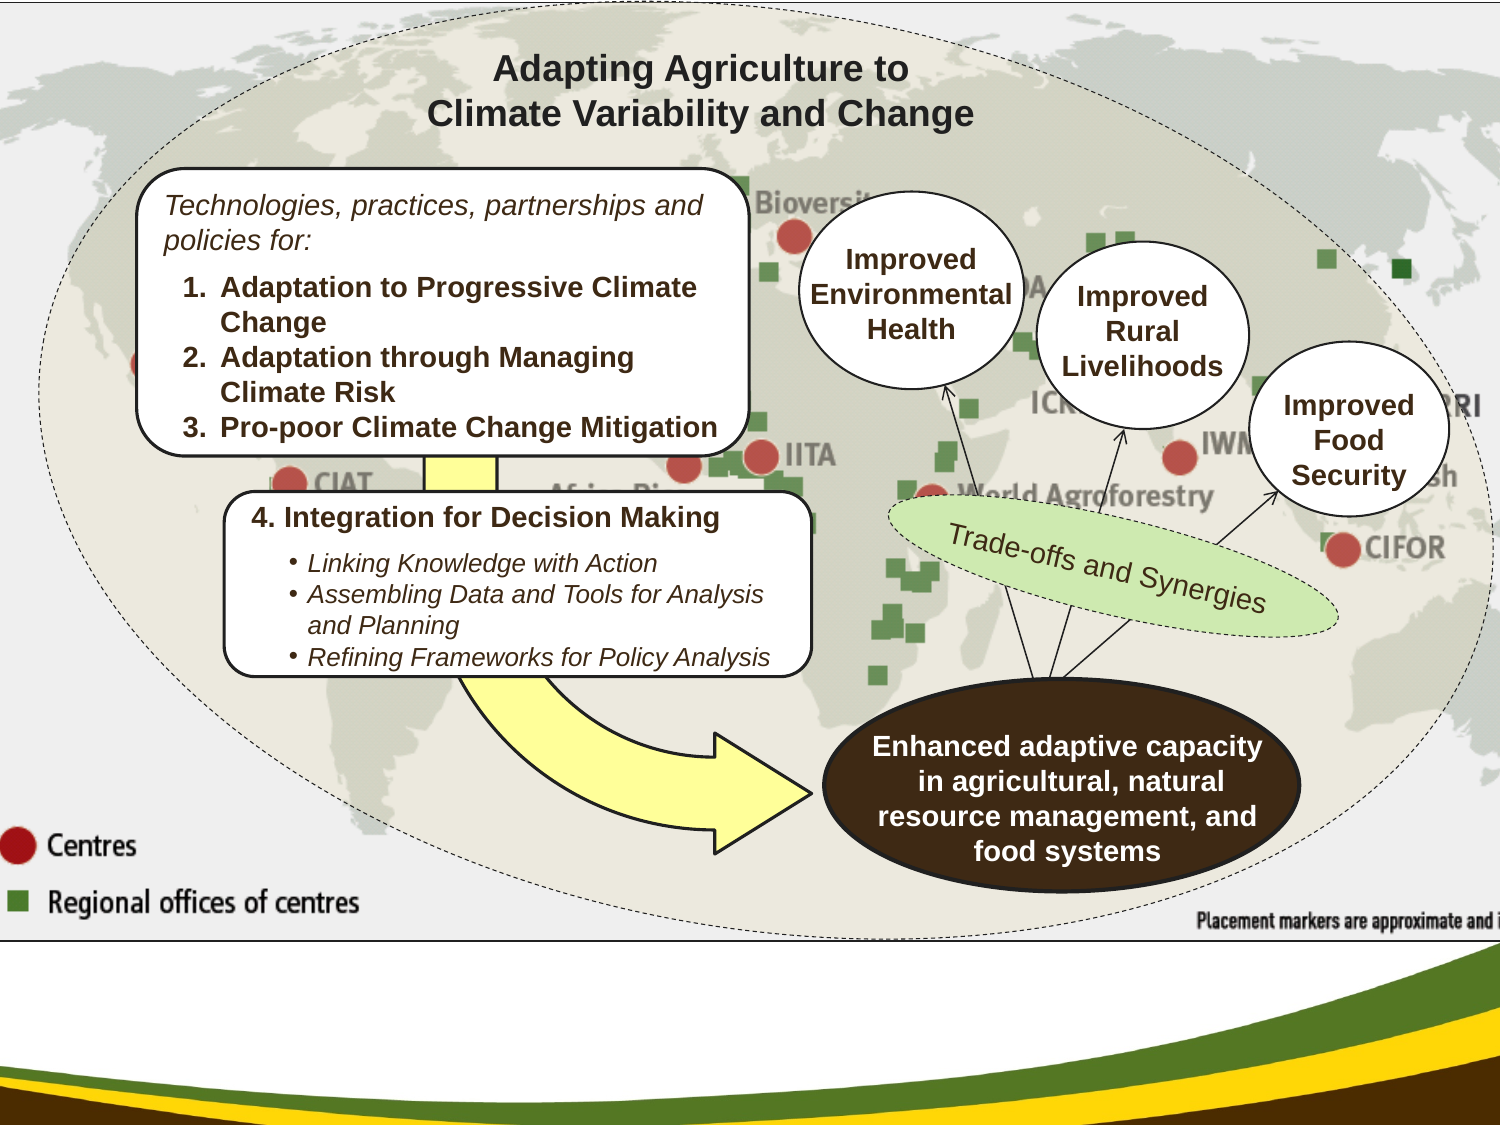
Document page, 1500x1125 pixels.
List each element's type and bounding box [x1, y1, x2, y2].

picture [0, 2, 1500, 941]
picture [0, 942, 1500, 1125]
text_box [961, 516, 1212, 592]
text_box [1075, 476, 1265, 694]
text_box [838, 490, 1143, 584]
